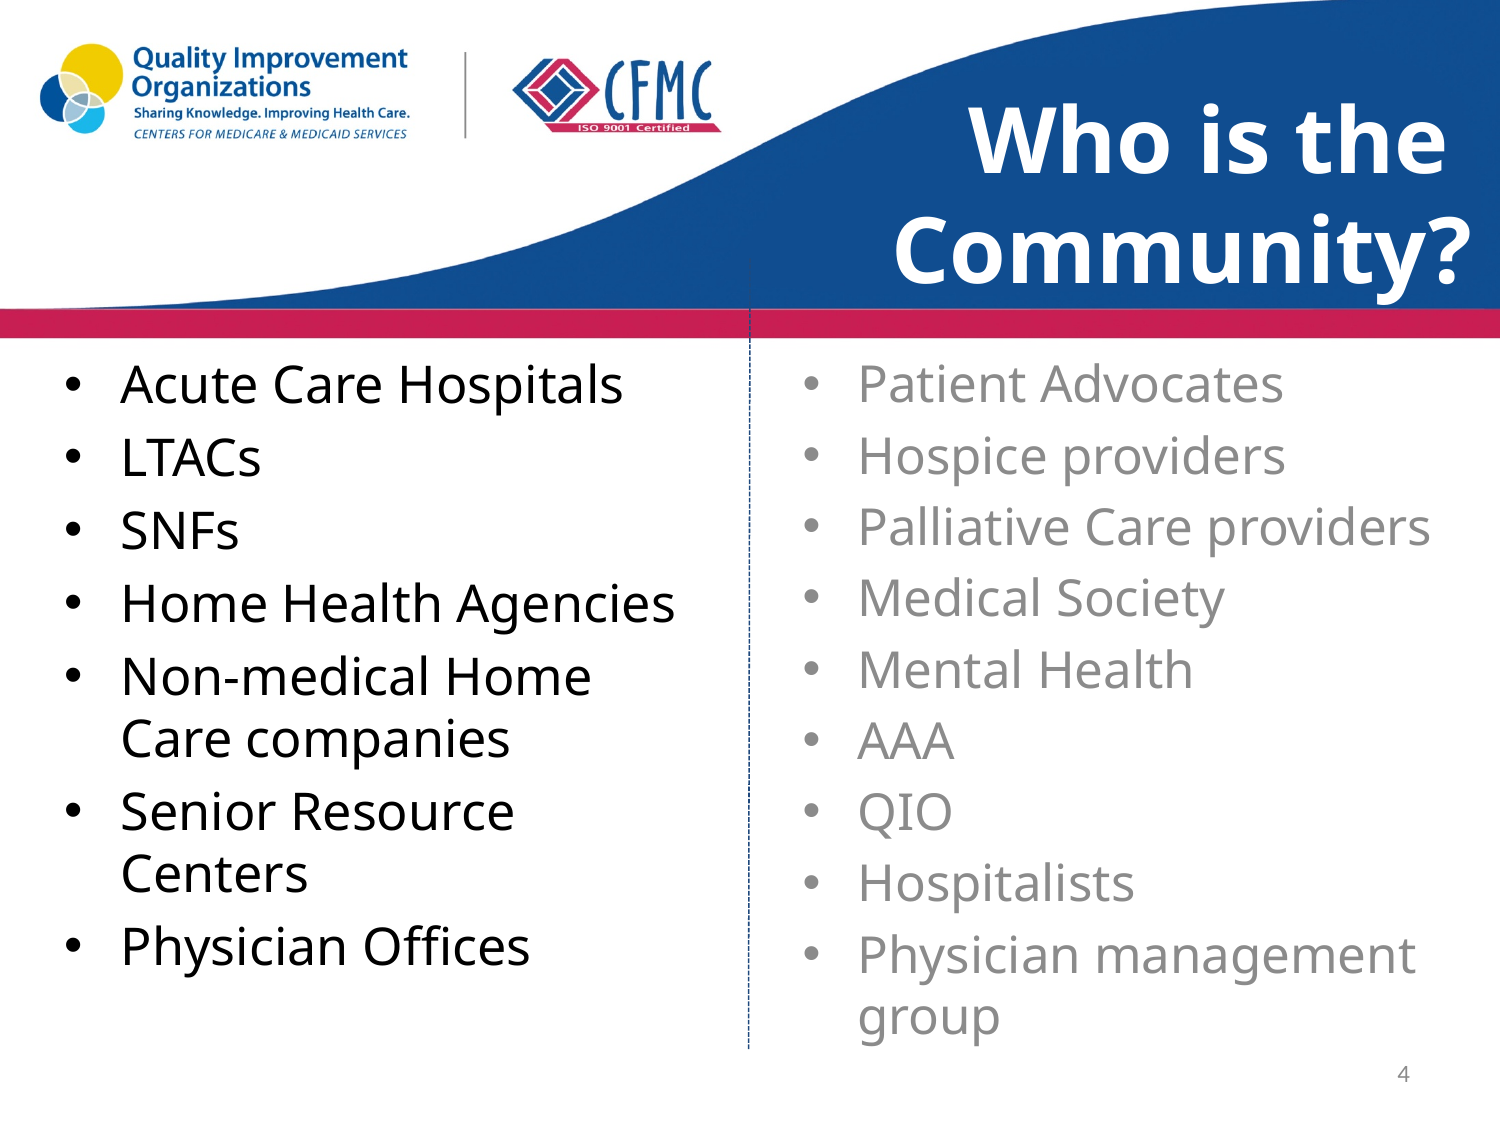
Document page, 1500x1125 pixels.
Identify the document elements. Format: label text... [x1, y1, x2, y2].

list Acute Care Hospitals LTACs SNFs Home Health Agencies Non-medical Home Care companies Senior Resource Centers Physician Offices [49, 344, 712, 1113]
title Who is the Community? [813, 75, 1488, 313]
list Patient Advocates Hospice providers Palliative Care providers Medical Society Mental Health AAA QIO Hospitalists Physician management group [787, 344, 1450, 1113]
picture [0, 0, 1500, 1125]
